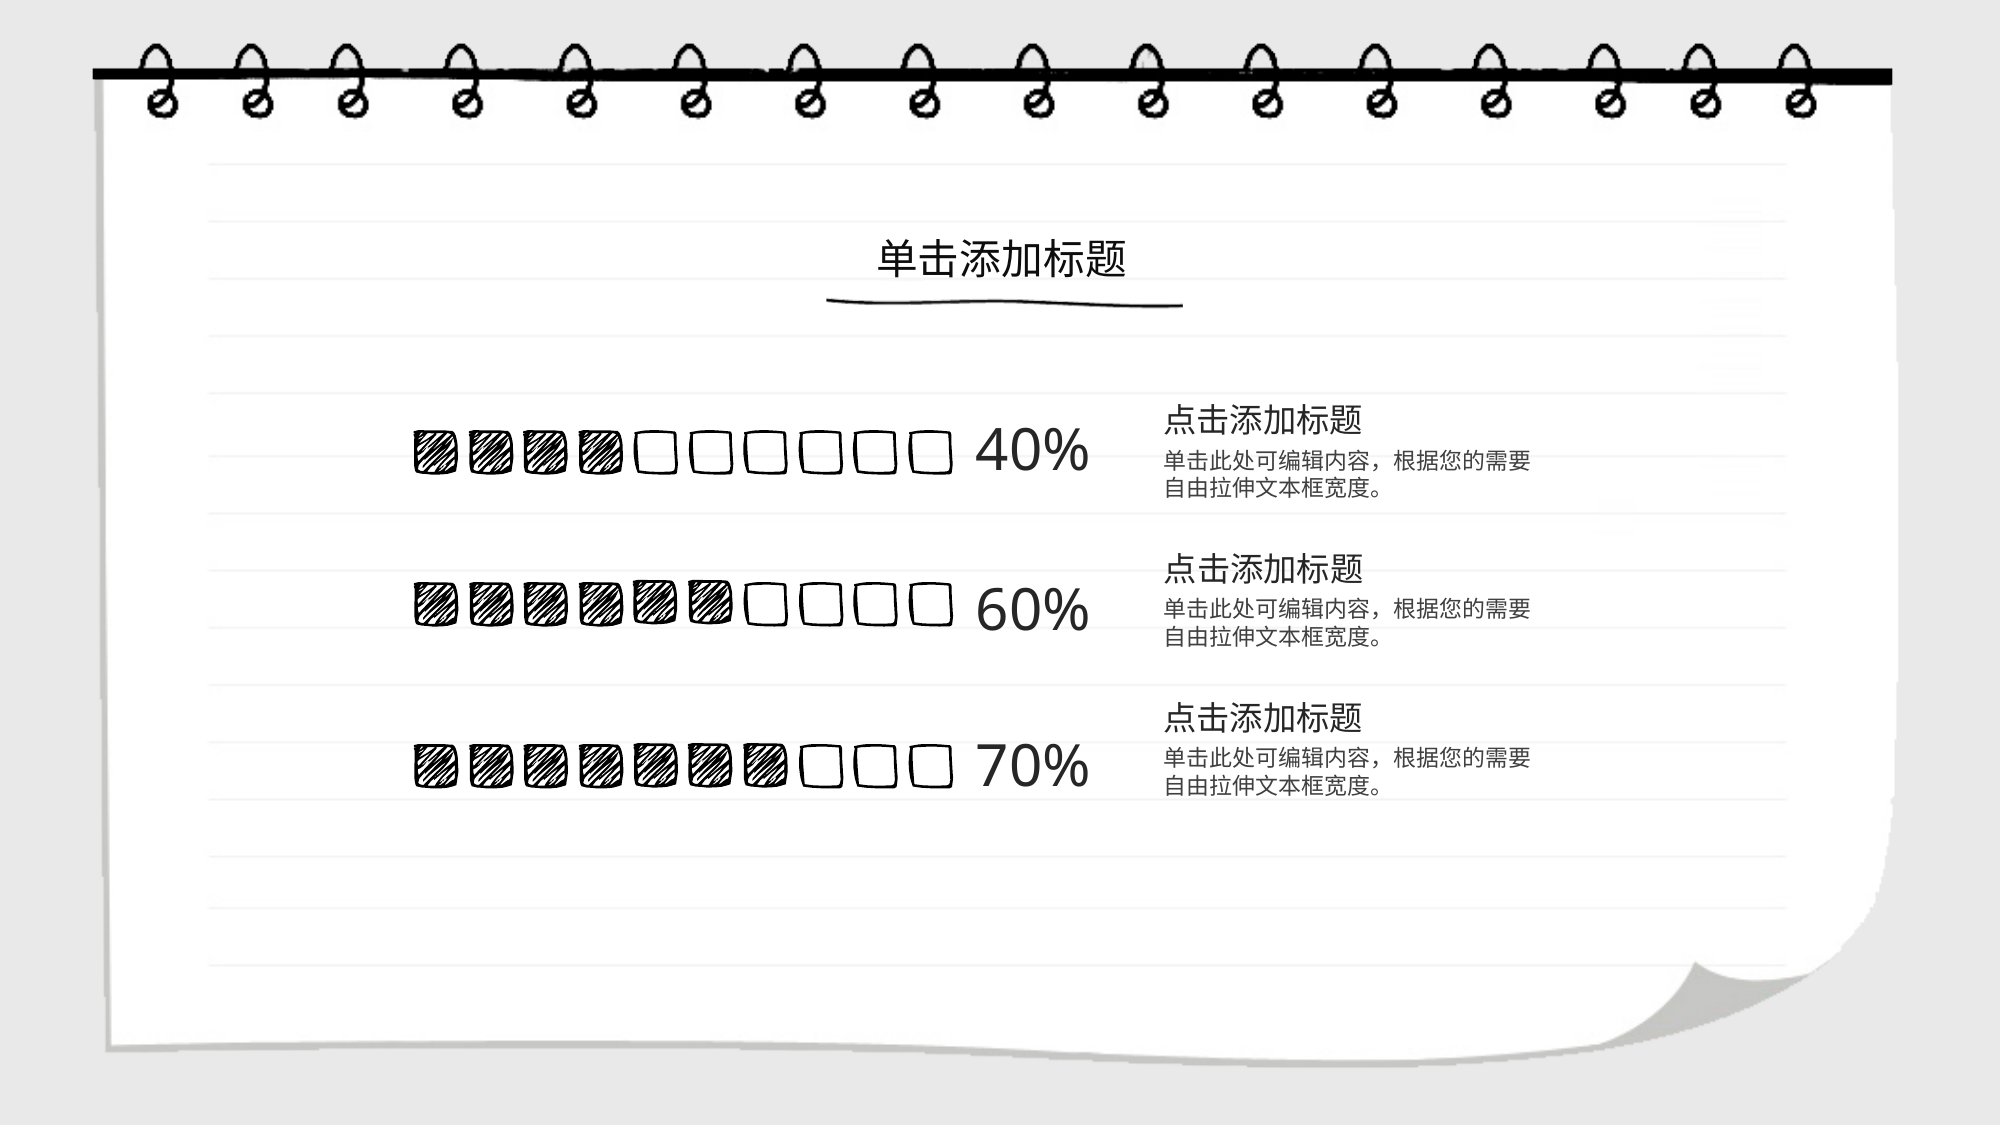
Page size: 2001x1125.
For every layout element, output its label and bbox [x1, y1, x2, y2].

text_box [1148, 689, 1614, 808]
text_box [413, 405, 1118, 807]
text_box [826, 225, 1183, 321]
text_box [1148, 392, 1614, 510]
picture [49, 17, 1935, 1106]
text_box [1149, 540, 1615, 659]
